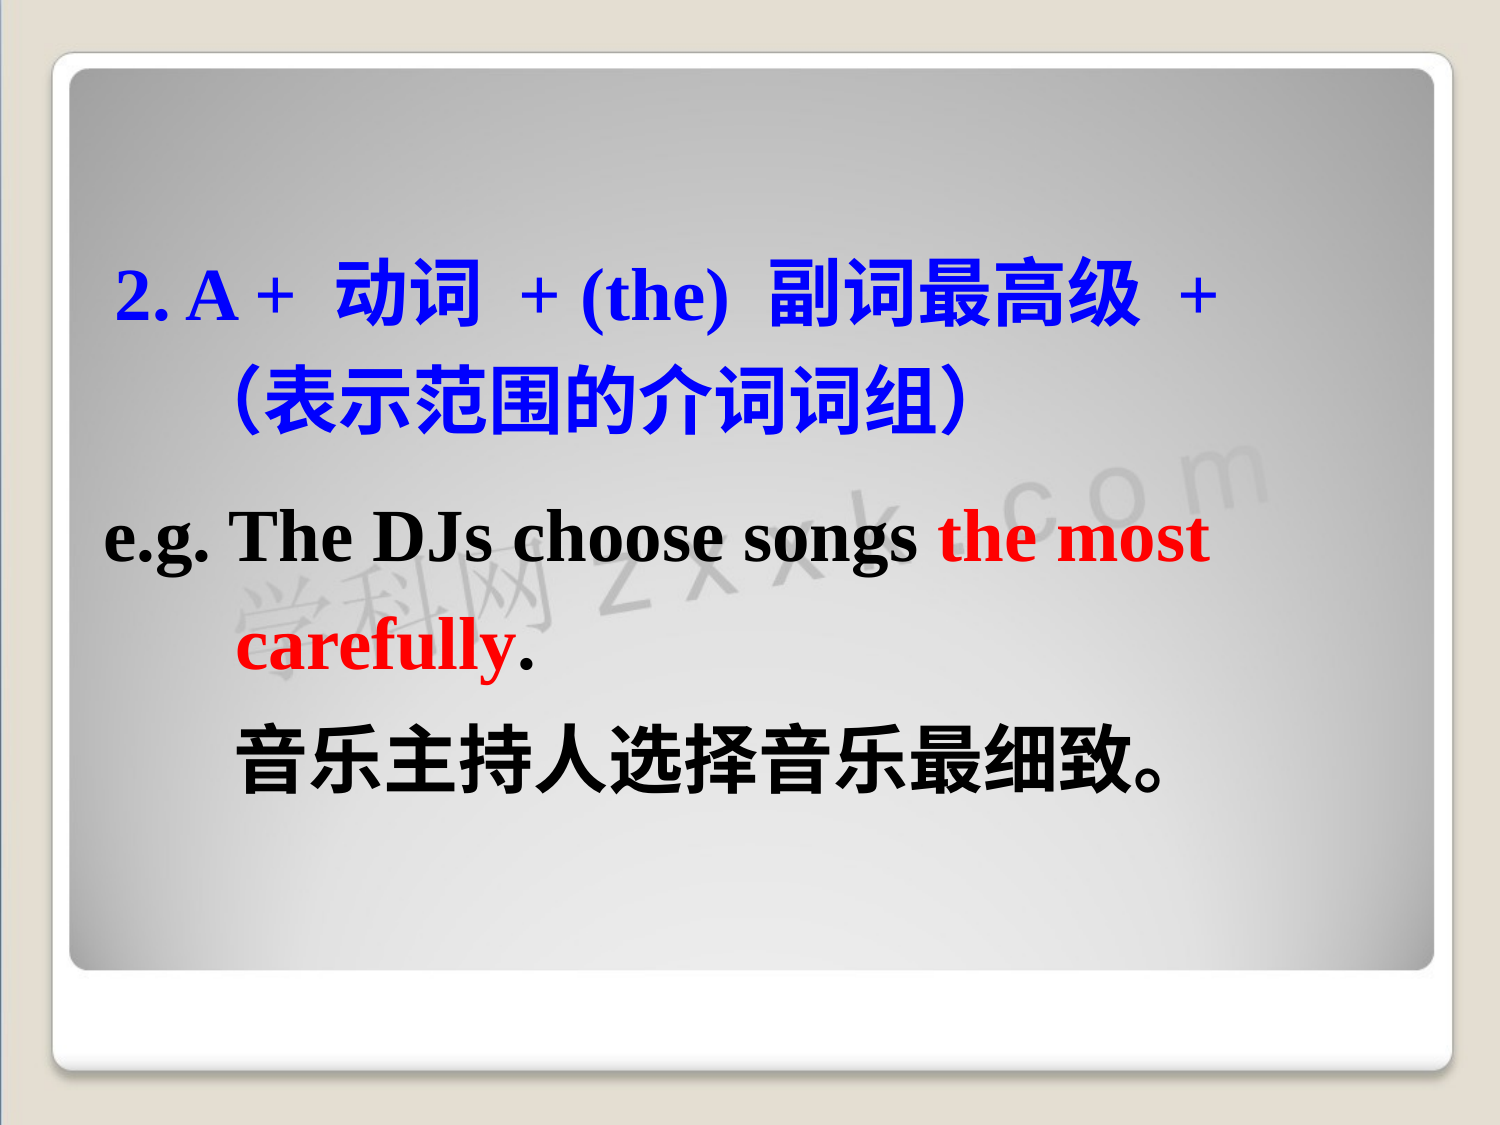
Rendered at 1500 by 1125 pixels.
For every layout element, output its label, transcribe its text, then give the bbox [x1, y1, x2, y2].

picture [0, 0, 1500, 1125]
text_box 音乐主持人选择音乐最细致。 [218, 687, 1247, 811]
text_box 2. A + 动词 + (the) 副词最高级 + （表示范围的介词词组） [100, 219, 1353, 451]
text_box e.g. The DJs choose songs the most carefully. [88, 460, 1306, 692]
